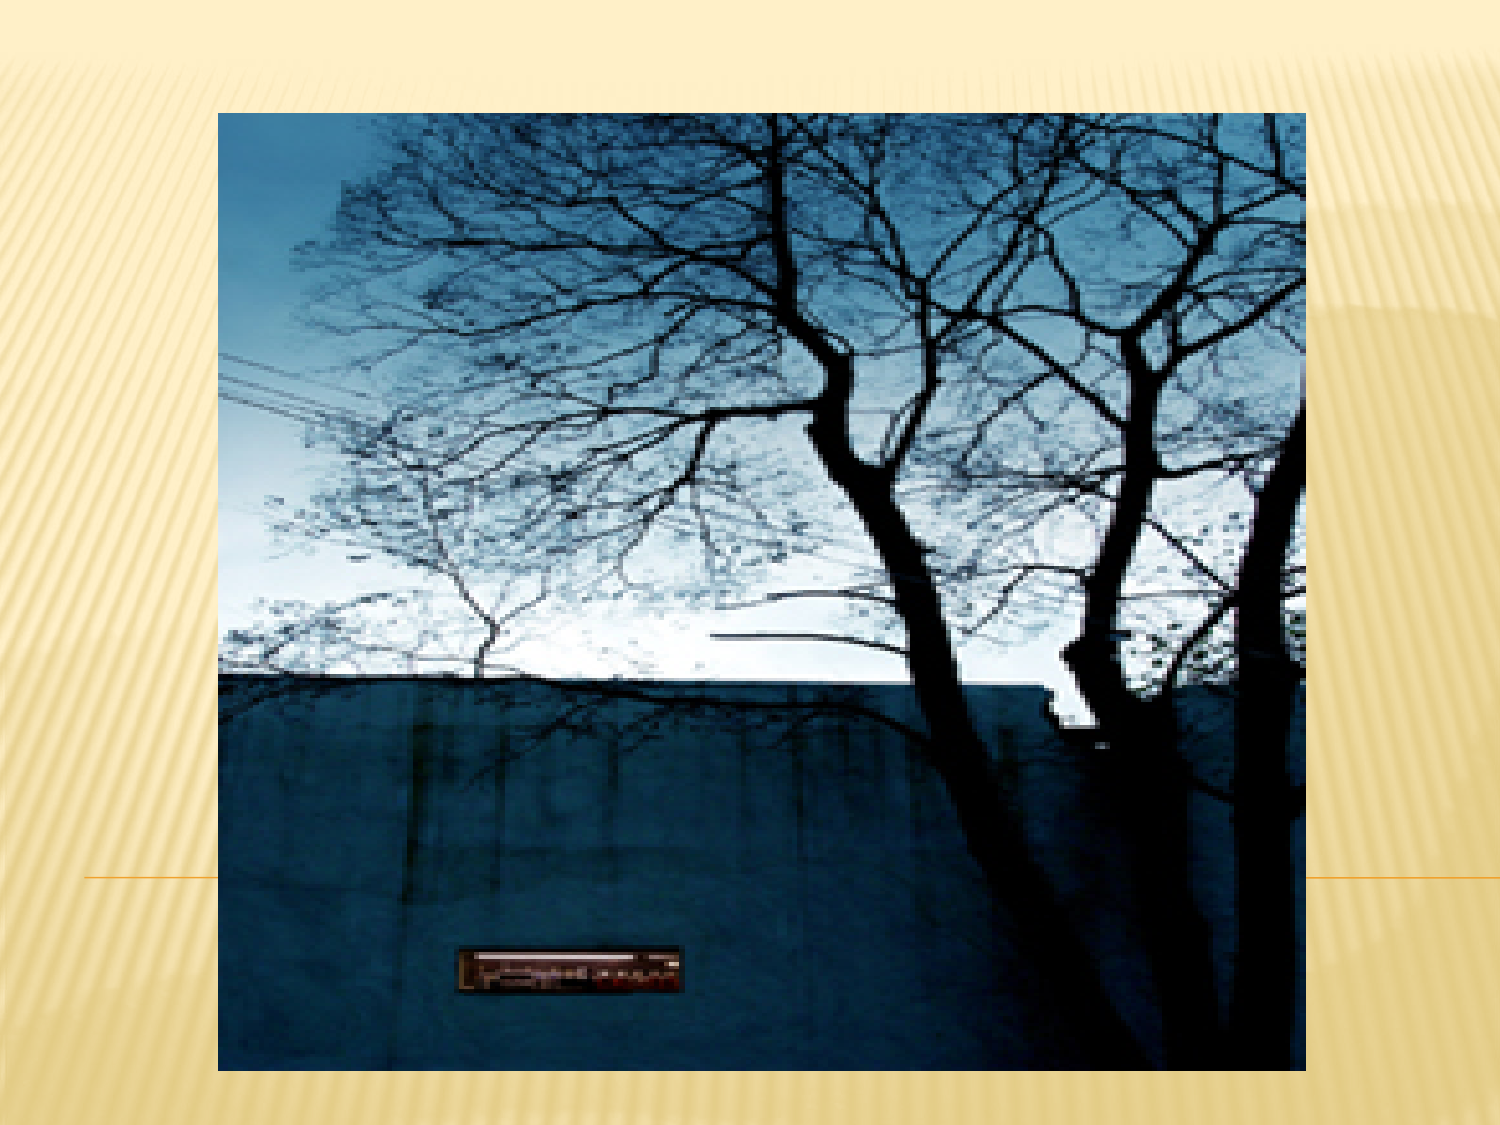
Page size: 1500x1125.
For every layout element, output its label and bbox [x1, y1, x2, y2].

picture [218, 113, 1306, 1071]
